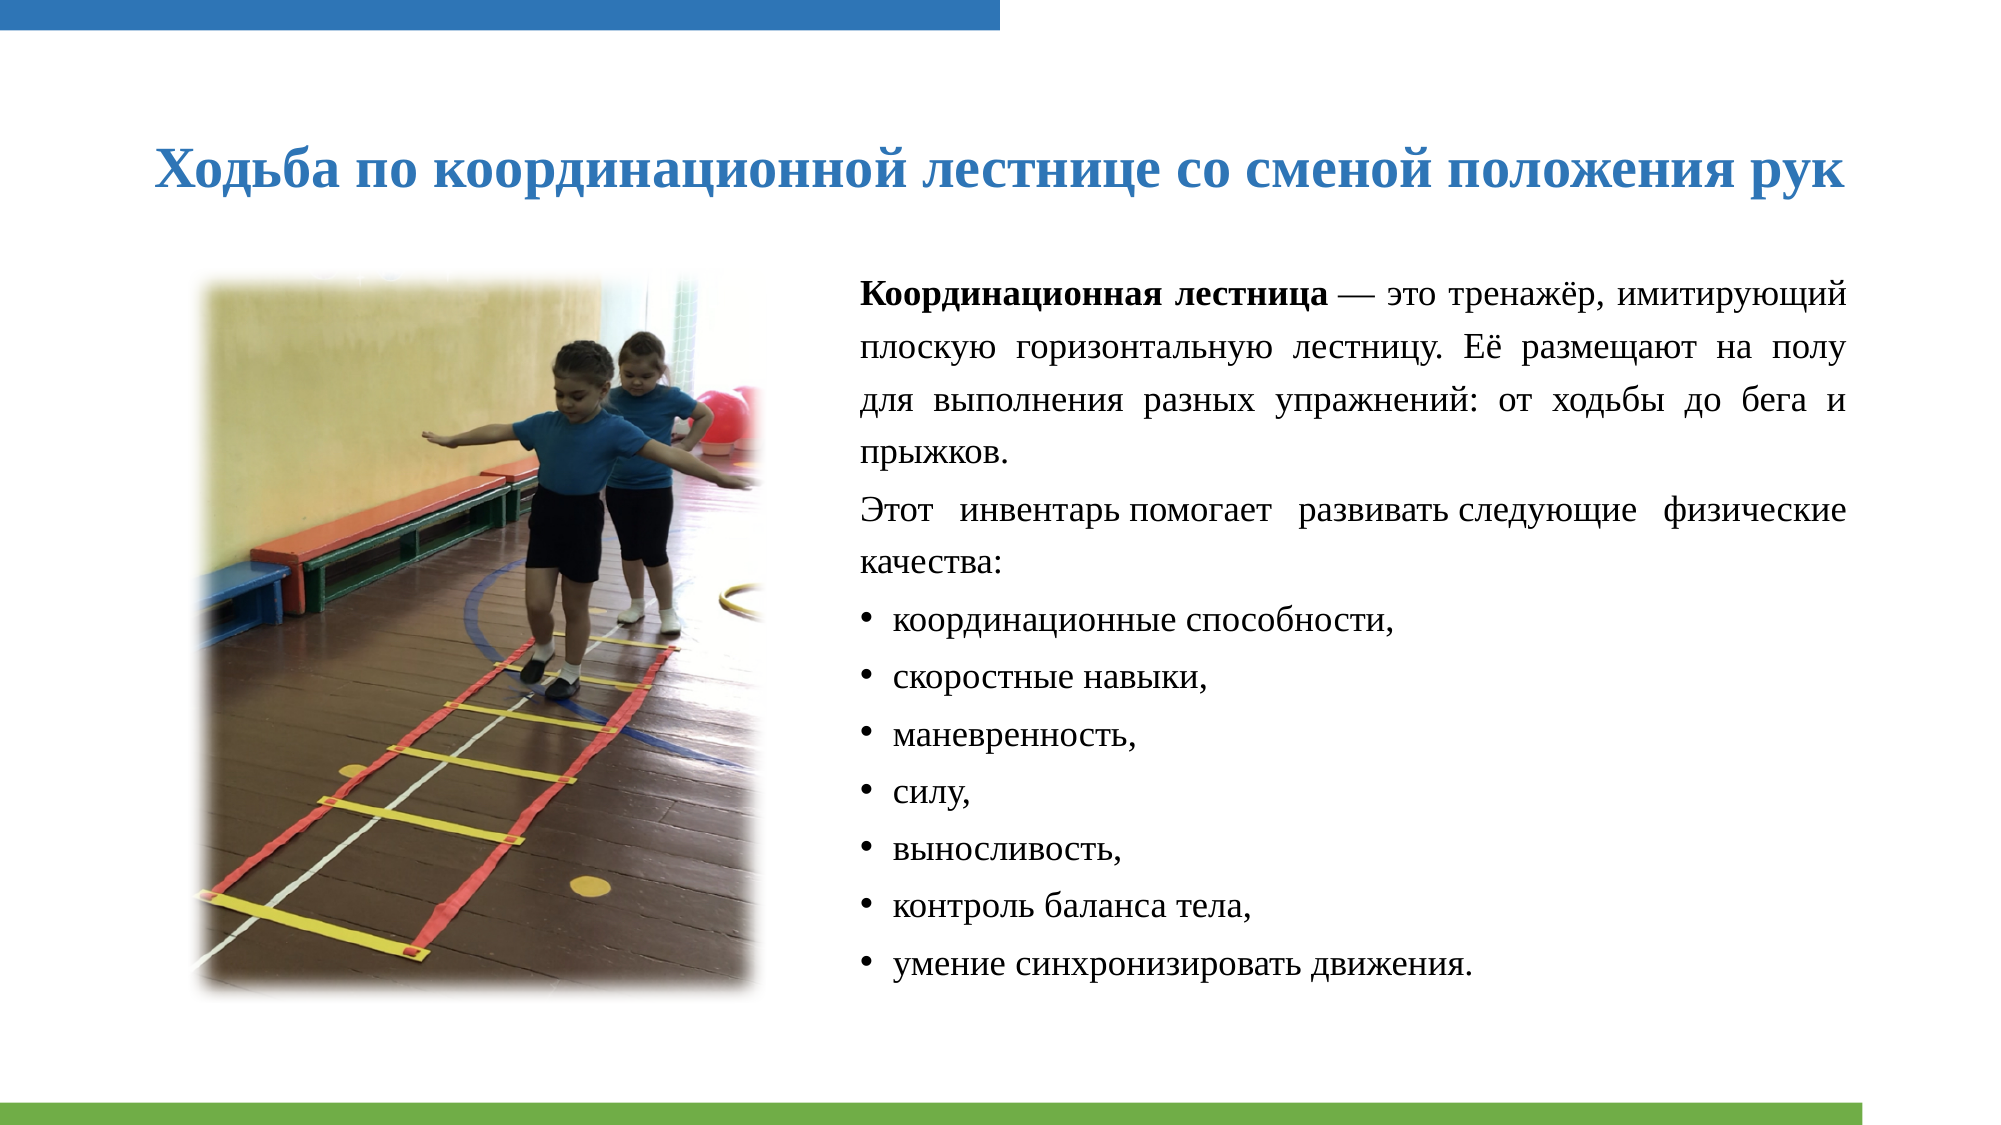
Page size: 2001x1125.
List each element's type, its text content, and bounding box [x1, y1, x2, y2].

title Ходьба по координационной лестнице со сменой положения рук [137, 59, 1863, 278]
list Координационная лестница — это тренажёр, имитирующий плоскую горизонтальную лестницу. Её размещают на полу для выполнения разных упражнений: от ходьбы до бега и прыжков. Этот инвентарь помогает развивать следующие физические качества: координационные способности, скоростные навыки, маневренность, силу, выносливость, контроль баланса тела, умение синхронизировать движения. [844, 252, 1863, 1014]
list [187, 267, 767, 1004]
